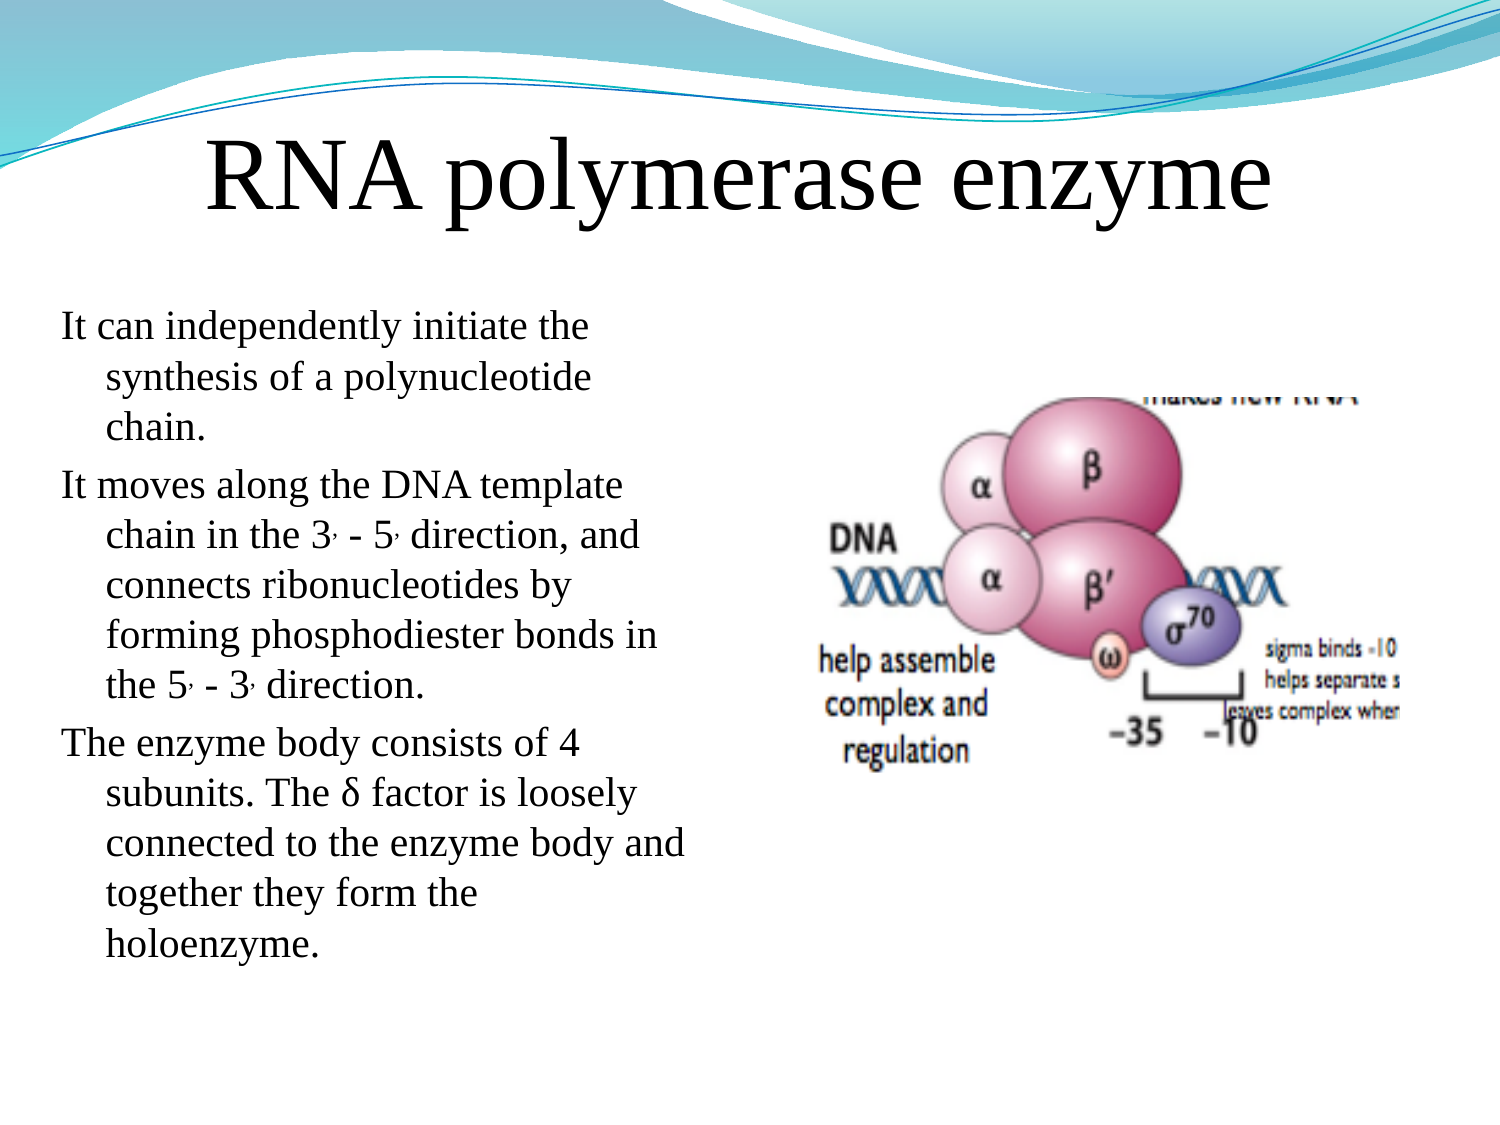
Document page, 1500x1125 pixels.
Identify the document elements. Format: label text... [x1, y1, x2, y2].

picture [796, 396, 1400, 801]
title RNA polymerase enzyme [64, 42, 1415, 231]
list It can independently initiate the synthesis of a polynucleotide chain. It moves along the DNA template chain in the 3, - 5, direction, and connects ribonucleotides by forming phosphodiester bonds in the 5, - 3, direction. The enzyme body consists of 4 subunits. The δ factor is loosely connected to the enzyme body and together they form the holoenzyme. [45, 290, 709, 1035]
